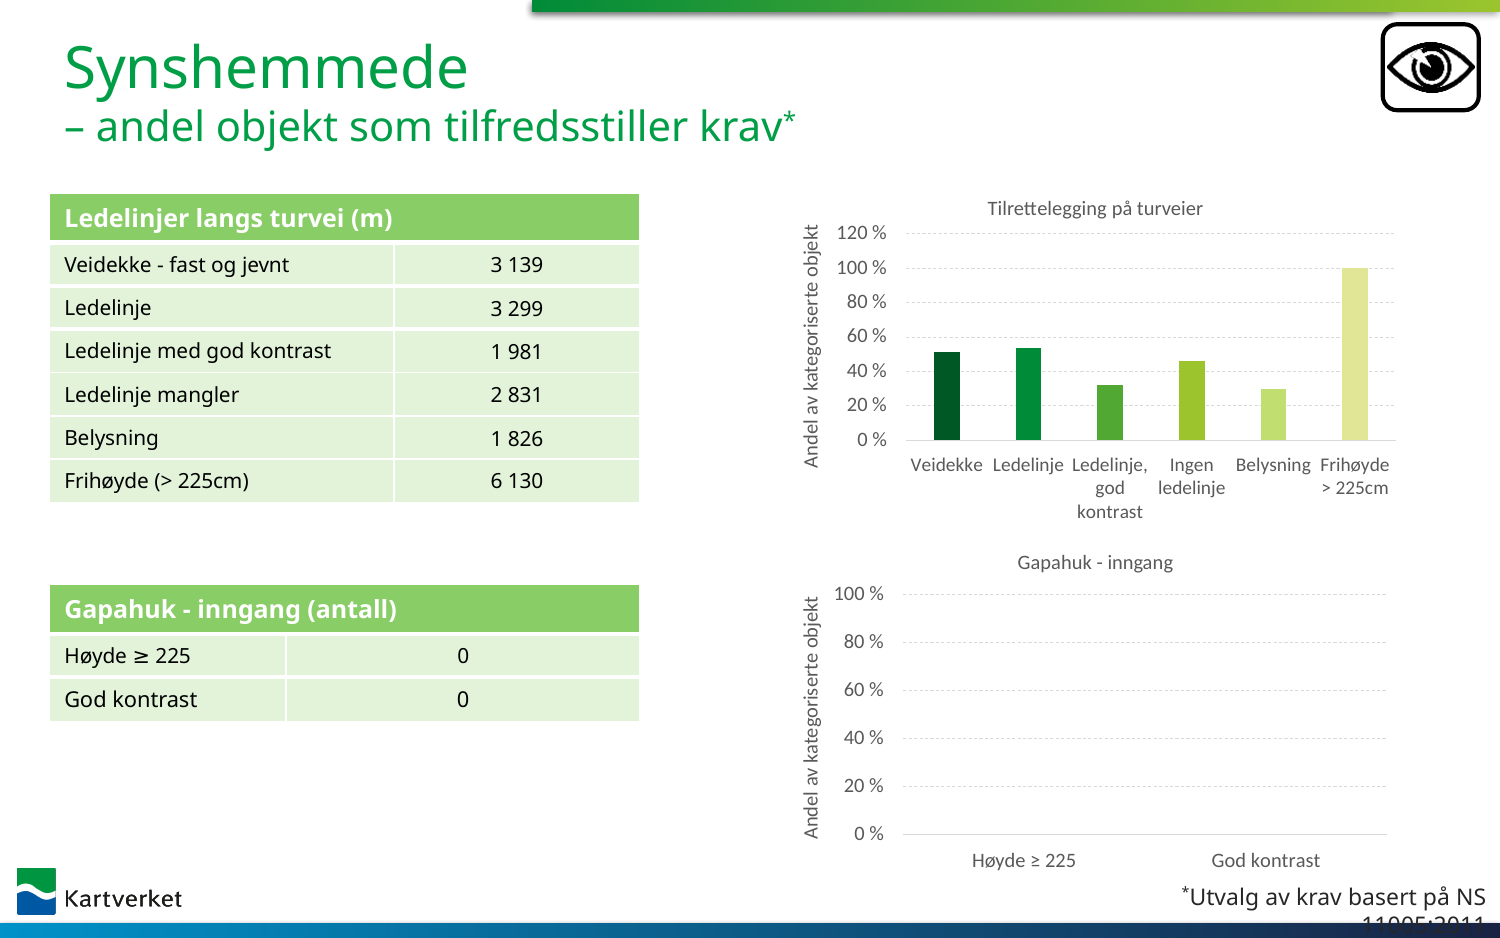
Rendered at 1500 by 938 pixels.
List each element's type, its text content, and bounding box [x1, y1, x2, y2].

table_cell 2 831 [395, 373, 639, 415]
table_cell 3 299 [395, 288, 639, 327]
table_cell Ledelinje [50, 288, 393, 327]
table_cell 6 130 [395, 460, 639, 502]
table_cell Belysning [50, 417, 393, 458]
table_cell 1 826 [395, 417, 639, 458]
text_box Synshemmede – andel objekt som tilfredsstiller krav* [49, 24, 1431, 158]
picture [791, 187, 1400, 526]
text_box *Utvalg av krav basert på NS 11005:2011 [1068, 873, 1500, 938]
table_cell 3 139 [395, 245, 639, 284]
table_cell 0 [287, 636, 639, 675]
table_cell 0 [287, 679, 639, 721]
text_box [1382, 24, 1480, 111]
table_header Gapahuk - inngang (antall) [50, 585, 639, 632]
table_cell Ledelinje mangler [50, 373, 393, 415]
table_cell Ledelinje med god kontrast [50, 331, 393, 372]
picture [791, 541, 1400, 880]
table_cell Frihøyde (> 225cm) [50, 460, 393, 502]
table_header Ledelinjer langs turvei (m) [50, 194, 639, 240]
table_cell God kontrast [50, 679, 285, 721]
table_cell Veidekke - fast og jevnt [50, 245, 393, 284]
table_cell 1 981 [395, 331, 639, 372]
table_cell Høyde ≥ 225 [50, 636, 285, 675]
